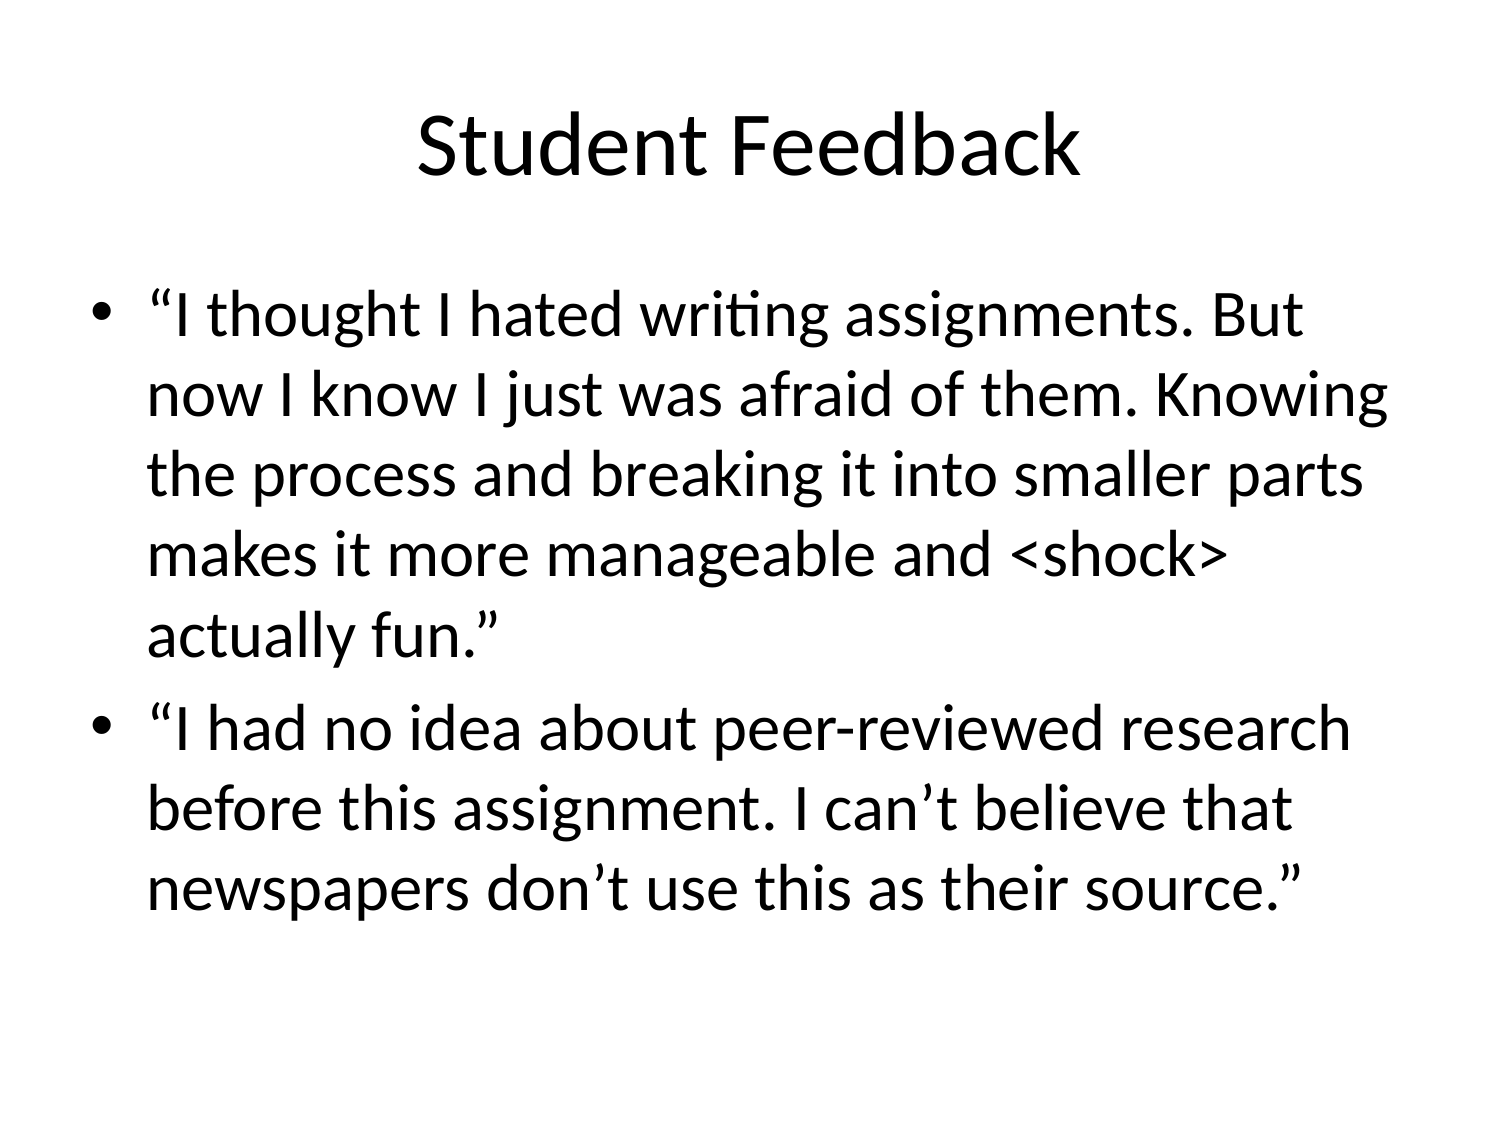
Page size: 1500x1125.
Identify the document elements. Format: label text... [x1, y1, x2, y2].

title Student Feedback [75, 45, 1425, 233]
list “I thought I hated writing assignments. But now I know I just was afraid of them. Knowing the process and breaking it into smaller parts makes it more manageable and <shock> actually fun.” “I had no idea about peer-reviewed research before this assignment. I can’t believe that newspapers don’t use this as their source.” [75, 262, 1425, 1005]
